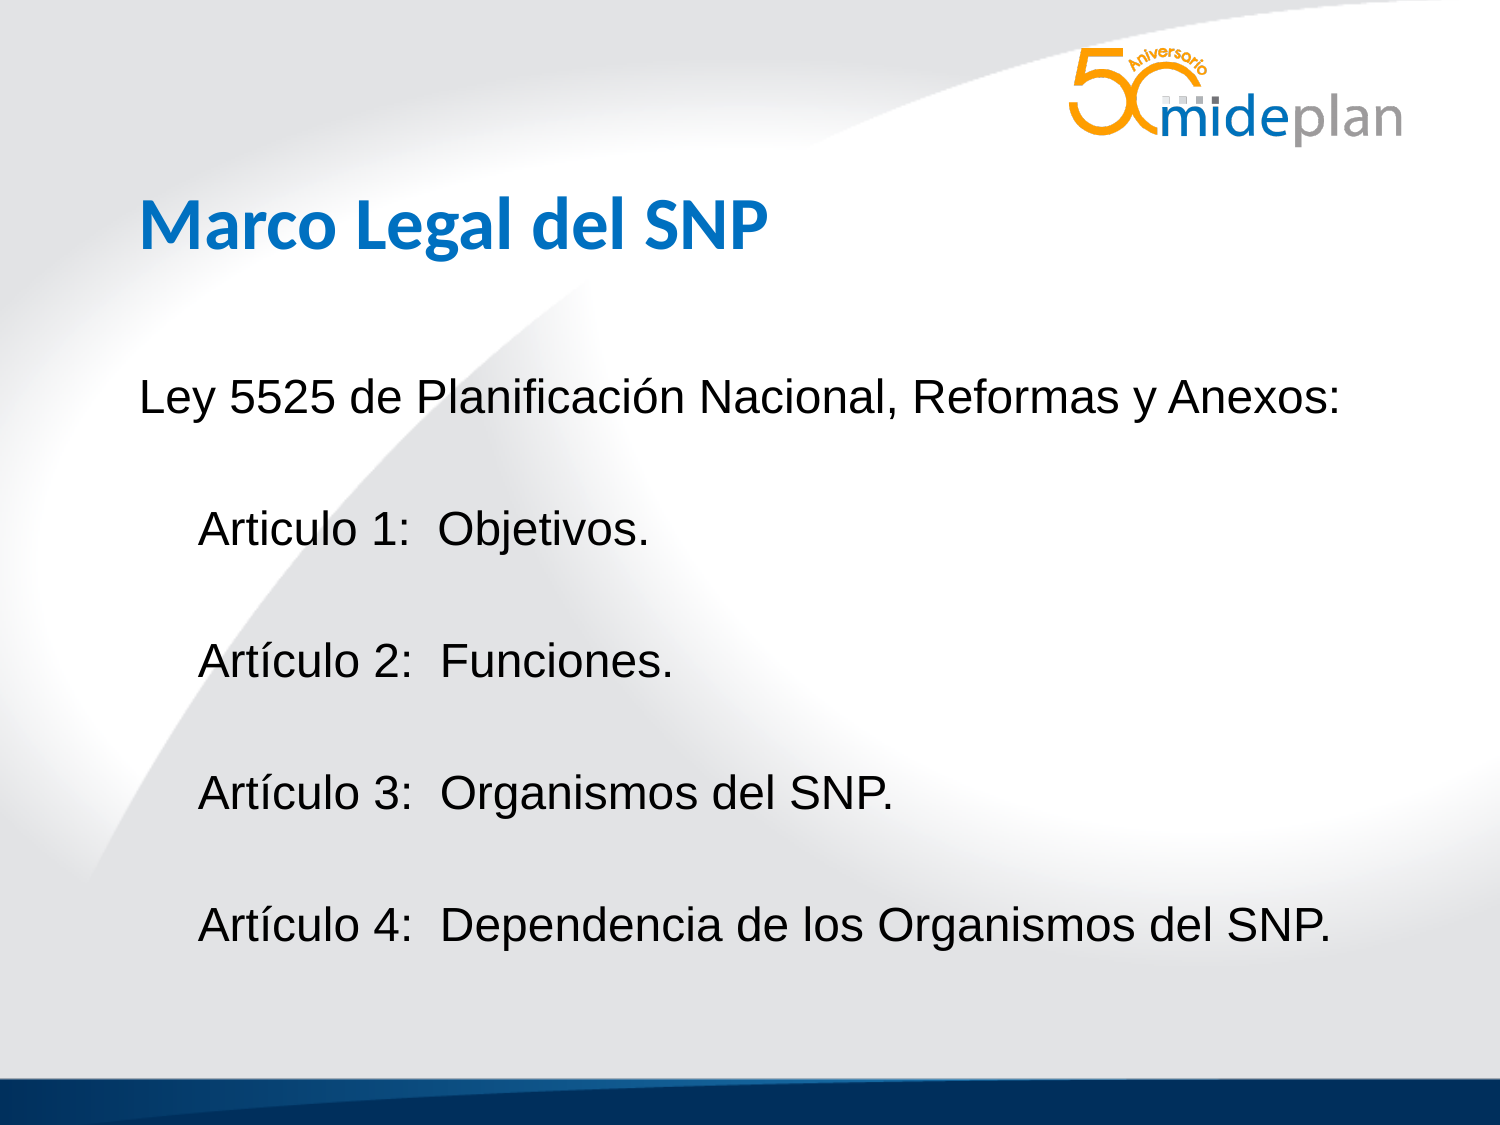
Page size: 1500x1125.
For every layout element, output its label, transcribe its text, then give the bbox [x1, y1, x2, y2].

text_box Marco Legal del SNP [123, 149, 1424, 290]
picture [0, 1070, 1500, 1125]
text_box Ley 5525 de Planificación Nacional, Reformas y Anexos: Articulo 1: Objetivos. Artículo 2: Funciones. Artículo 3: Organismos del SNP. Artículo 4: Dependencia de los Organismos del SNP. [123, 349, 1424, 1091]
picture [1045, 30, 1425, 150]
